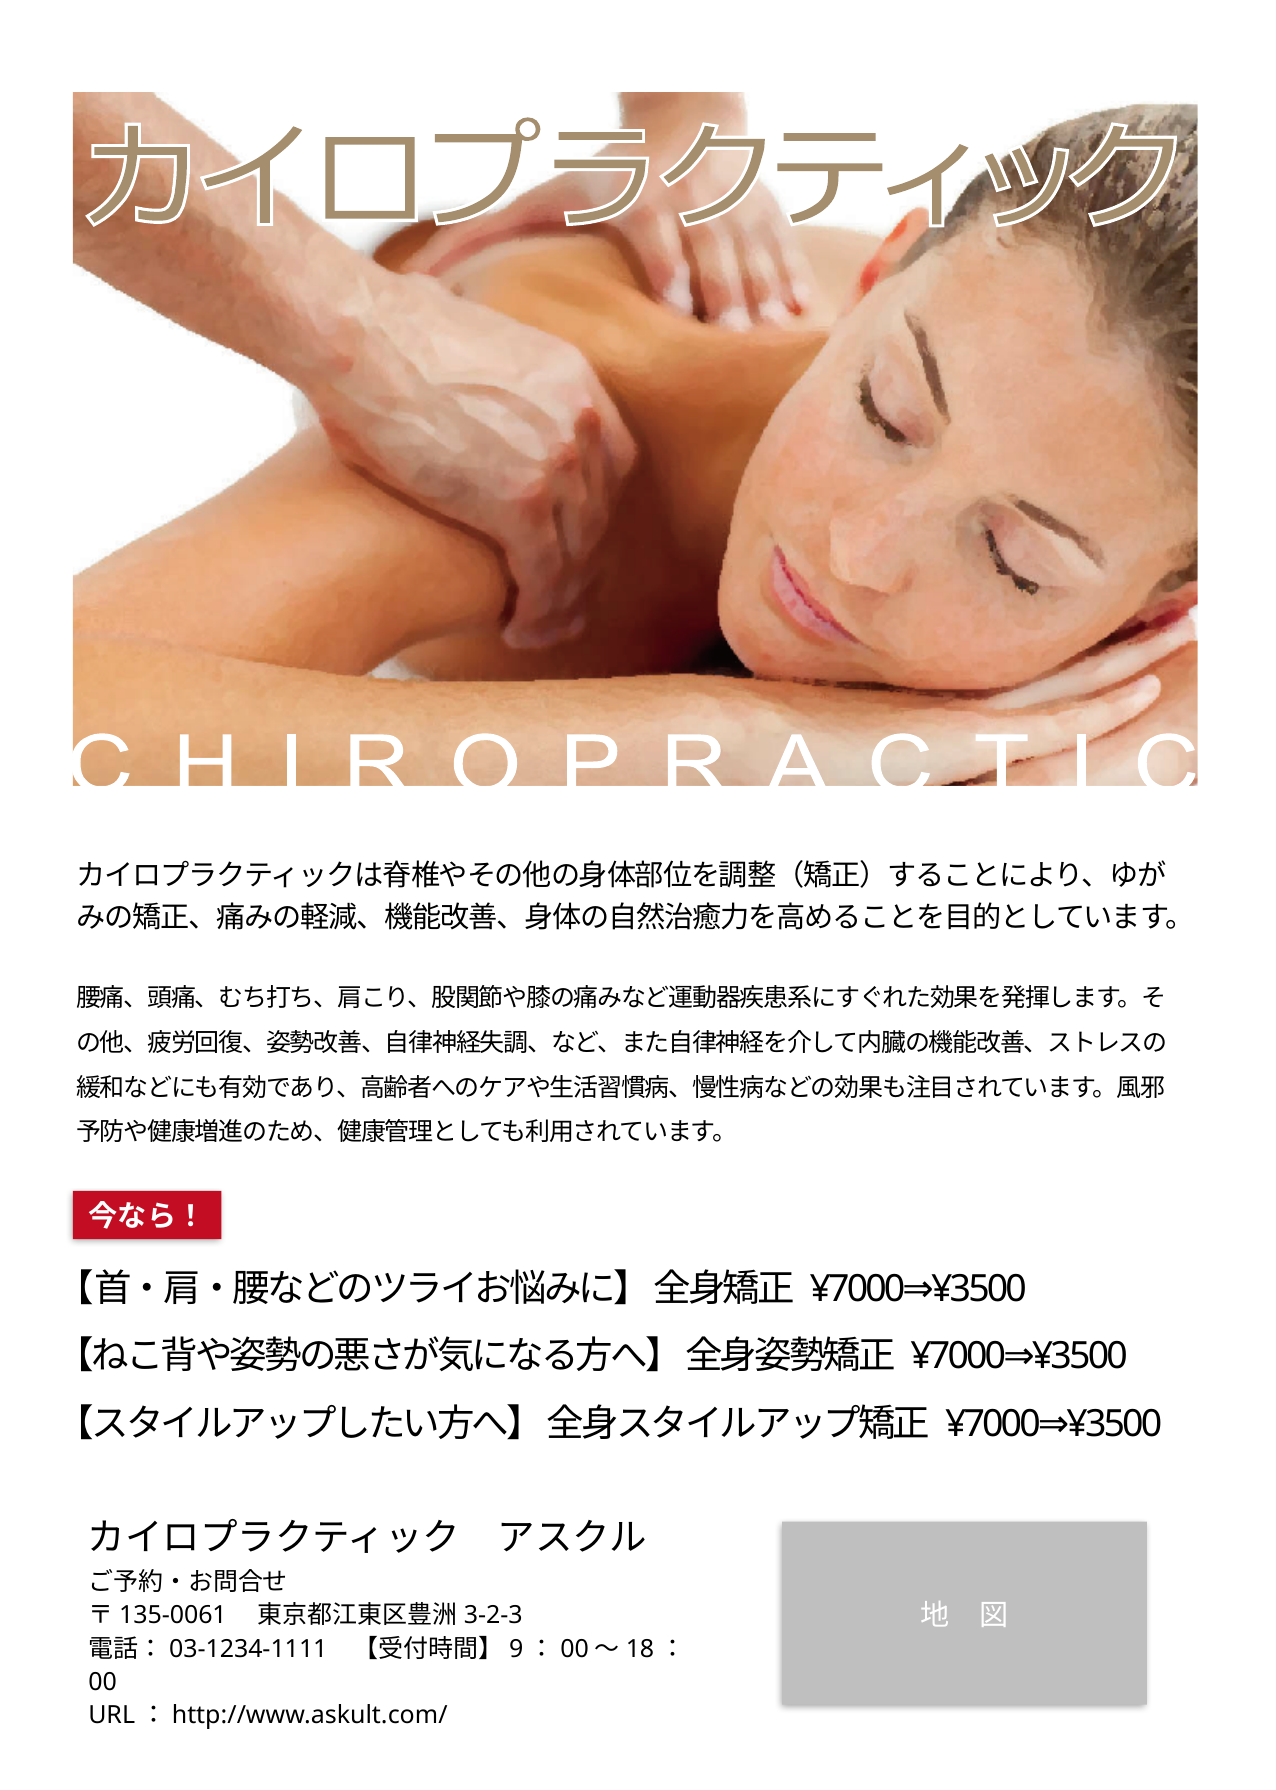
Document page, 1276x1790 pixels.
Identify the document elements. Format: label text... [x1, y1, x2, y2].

text_box 腰痛、頭痛、むち打ち、肩こり、股関節や膝の痛みなど運動器疾患系にすぐれた効果を発揮します。その他、疲労回復、姿勢改善、自律神経失調、など、また自律神経を介して内臓の機能改善、ストレスの緩和などにも有効であり、高齢者へのケアや生活習慣病、慢性病などの効果も注目されています。風邪予防や健康増進のため、健康管理としても利用されています。 [61, 958, 1195, 1154]
text_box カイロプラクティックは脊椎やその他の身体部位を調整（矯正）することにより、ゆがみの矯正、痛みの軽減、機能改善、身体の自然治癒力を高めることを目的としています。 [61, 842, 1198, 983]
text_box ご予約・お問合せ 〒135-0061 東京都江東区豊洲3-2-3 電話：03-1234-1111 【受付時間】9：00～18：00 URL：http://www.askult.com/ [73, 1554, 711, 1737]
text_box 地 図 [781, 1521, 1148, 1705]
picture [70, 91, 1198, 794]
text_box 今なら！ [72, 1190, 222, 1233]
text_box カイロプラクティック アスクル [72, 1505, 711, 1566]
text_box 【首・肩・腰などのツライお悩みに】 全身矯正 ¥7000⇒¥3500 【ねこ背や姿勢の悪さが気になる方へ】 全身姿勢矯正 ¥7000⇒¥3500 【スタイルアップしたい方へ】 全身スタイルアップ矯正 ¥7000⇒¥3500 [42, 1233, 1180, 1451]
